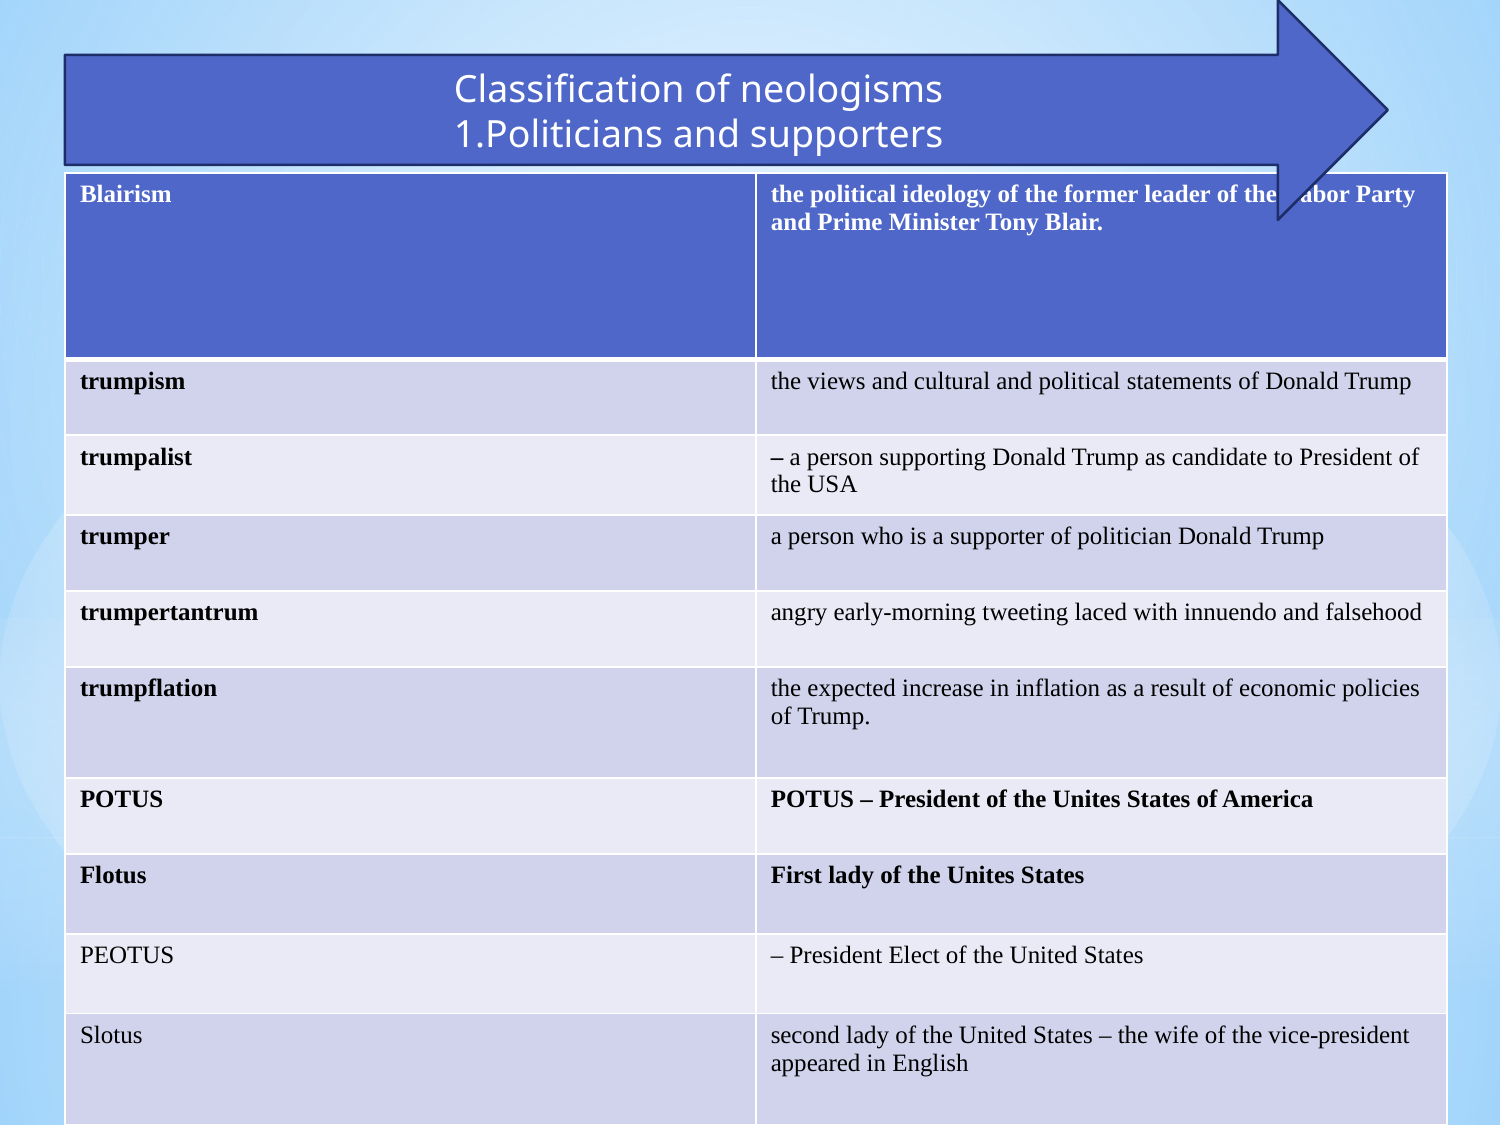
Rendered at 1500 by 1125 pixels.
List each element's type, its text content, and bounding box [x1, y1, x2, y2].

table_cell POTUS – President of the Unites States of America [757, 779, 1446, 853]
table_cell First lady of the Unites States [757, 855, 1446, 933]
table_cell trumpism [66, 362, 755, 434]
table_cell trumpalist [66, 436, 755, 514]
table_header Blairism [66, 174, 755, 357]
table_cell Slotus [66, 1014, 755, 1124]
table_cell the expected increase in inflation as a result of economic policies of Trump. [757, 668, 1446, 777]
table_cell second lady of the United States – the wife of the vice-president appeared in English [757, 1014, 1446, 1124]
table_cell a person who is a supporter of politician Donald Trump [757, 516, 1446, 590]
table_cell trumpertantrum [66, 592, 755, 666]
table_cell Flotus [66, 855, 755, 933]
table_cell the views and cultural and political statements of Donald Trump [757, 362, 1446, 434]
table_header the political ideology of the former leader of the Labor Party and Prime Minister Tony Blair. [757, 174, 1446, 357]
table_cell – a person supporting Donald Trump as candidate to President of the USA [757, 436, 1446, 514]
table_cell trumper [66, 516, 755, 590]
text_box Classification of neologisms 1.Politicians and supporters [63, 0, 1389, 222]
table_cell – President Elect of the United States [757, 935, 1446, 1013]
table_cell PEOTUS [66, 935, 755, 1013]
table_cell POTUS [66, 779, 755, 853]
table_cell angry early-morning tweeting laced with innuendo and falsehood [757, 592, 1446, 666]
table_cell trumpflation [66, 668, 755, 777]
